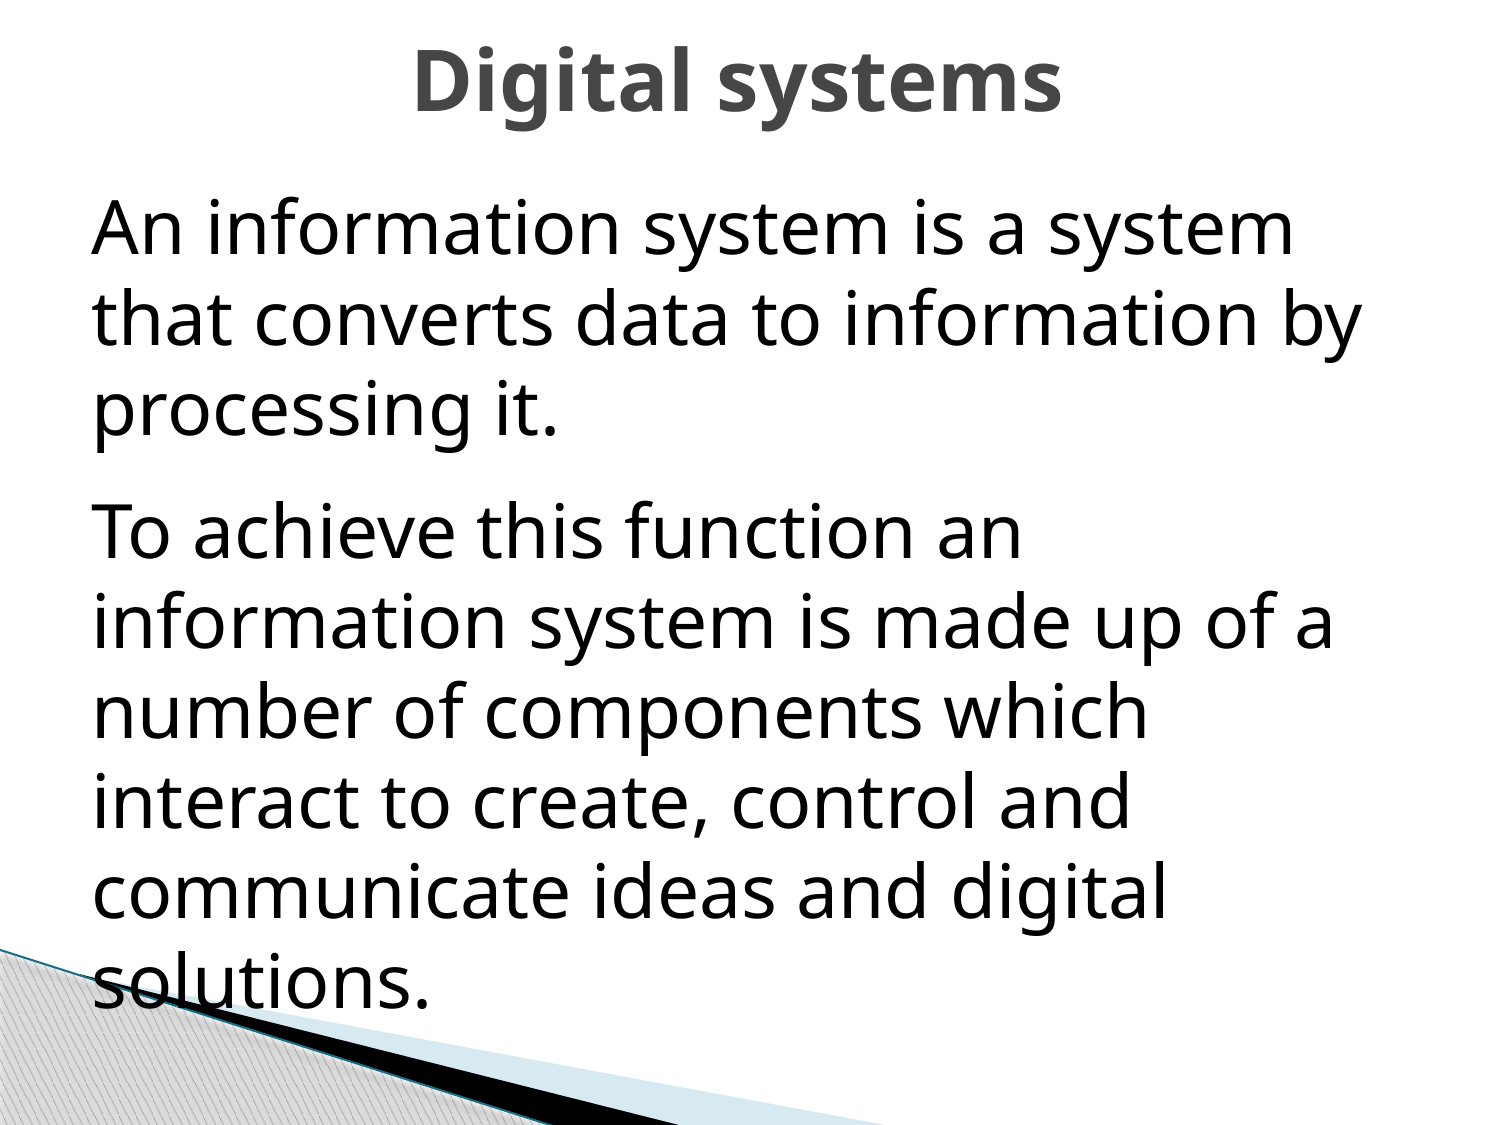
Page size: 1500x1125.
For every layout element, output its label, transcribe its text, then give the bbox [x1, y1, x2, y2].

list An information system is a system that converts data to information by processing it. To achieve this function an information system is made up of a number of components which interact to create, control and communicate ideas and digital solutions. [76, 172, 1400, 1059]
title Digital systems [100, 0, 1376, 172]
